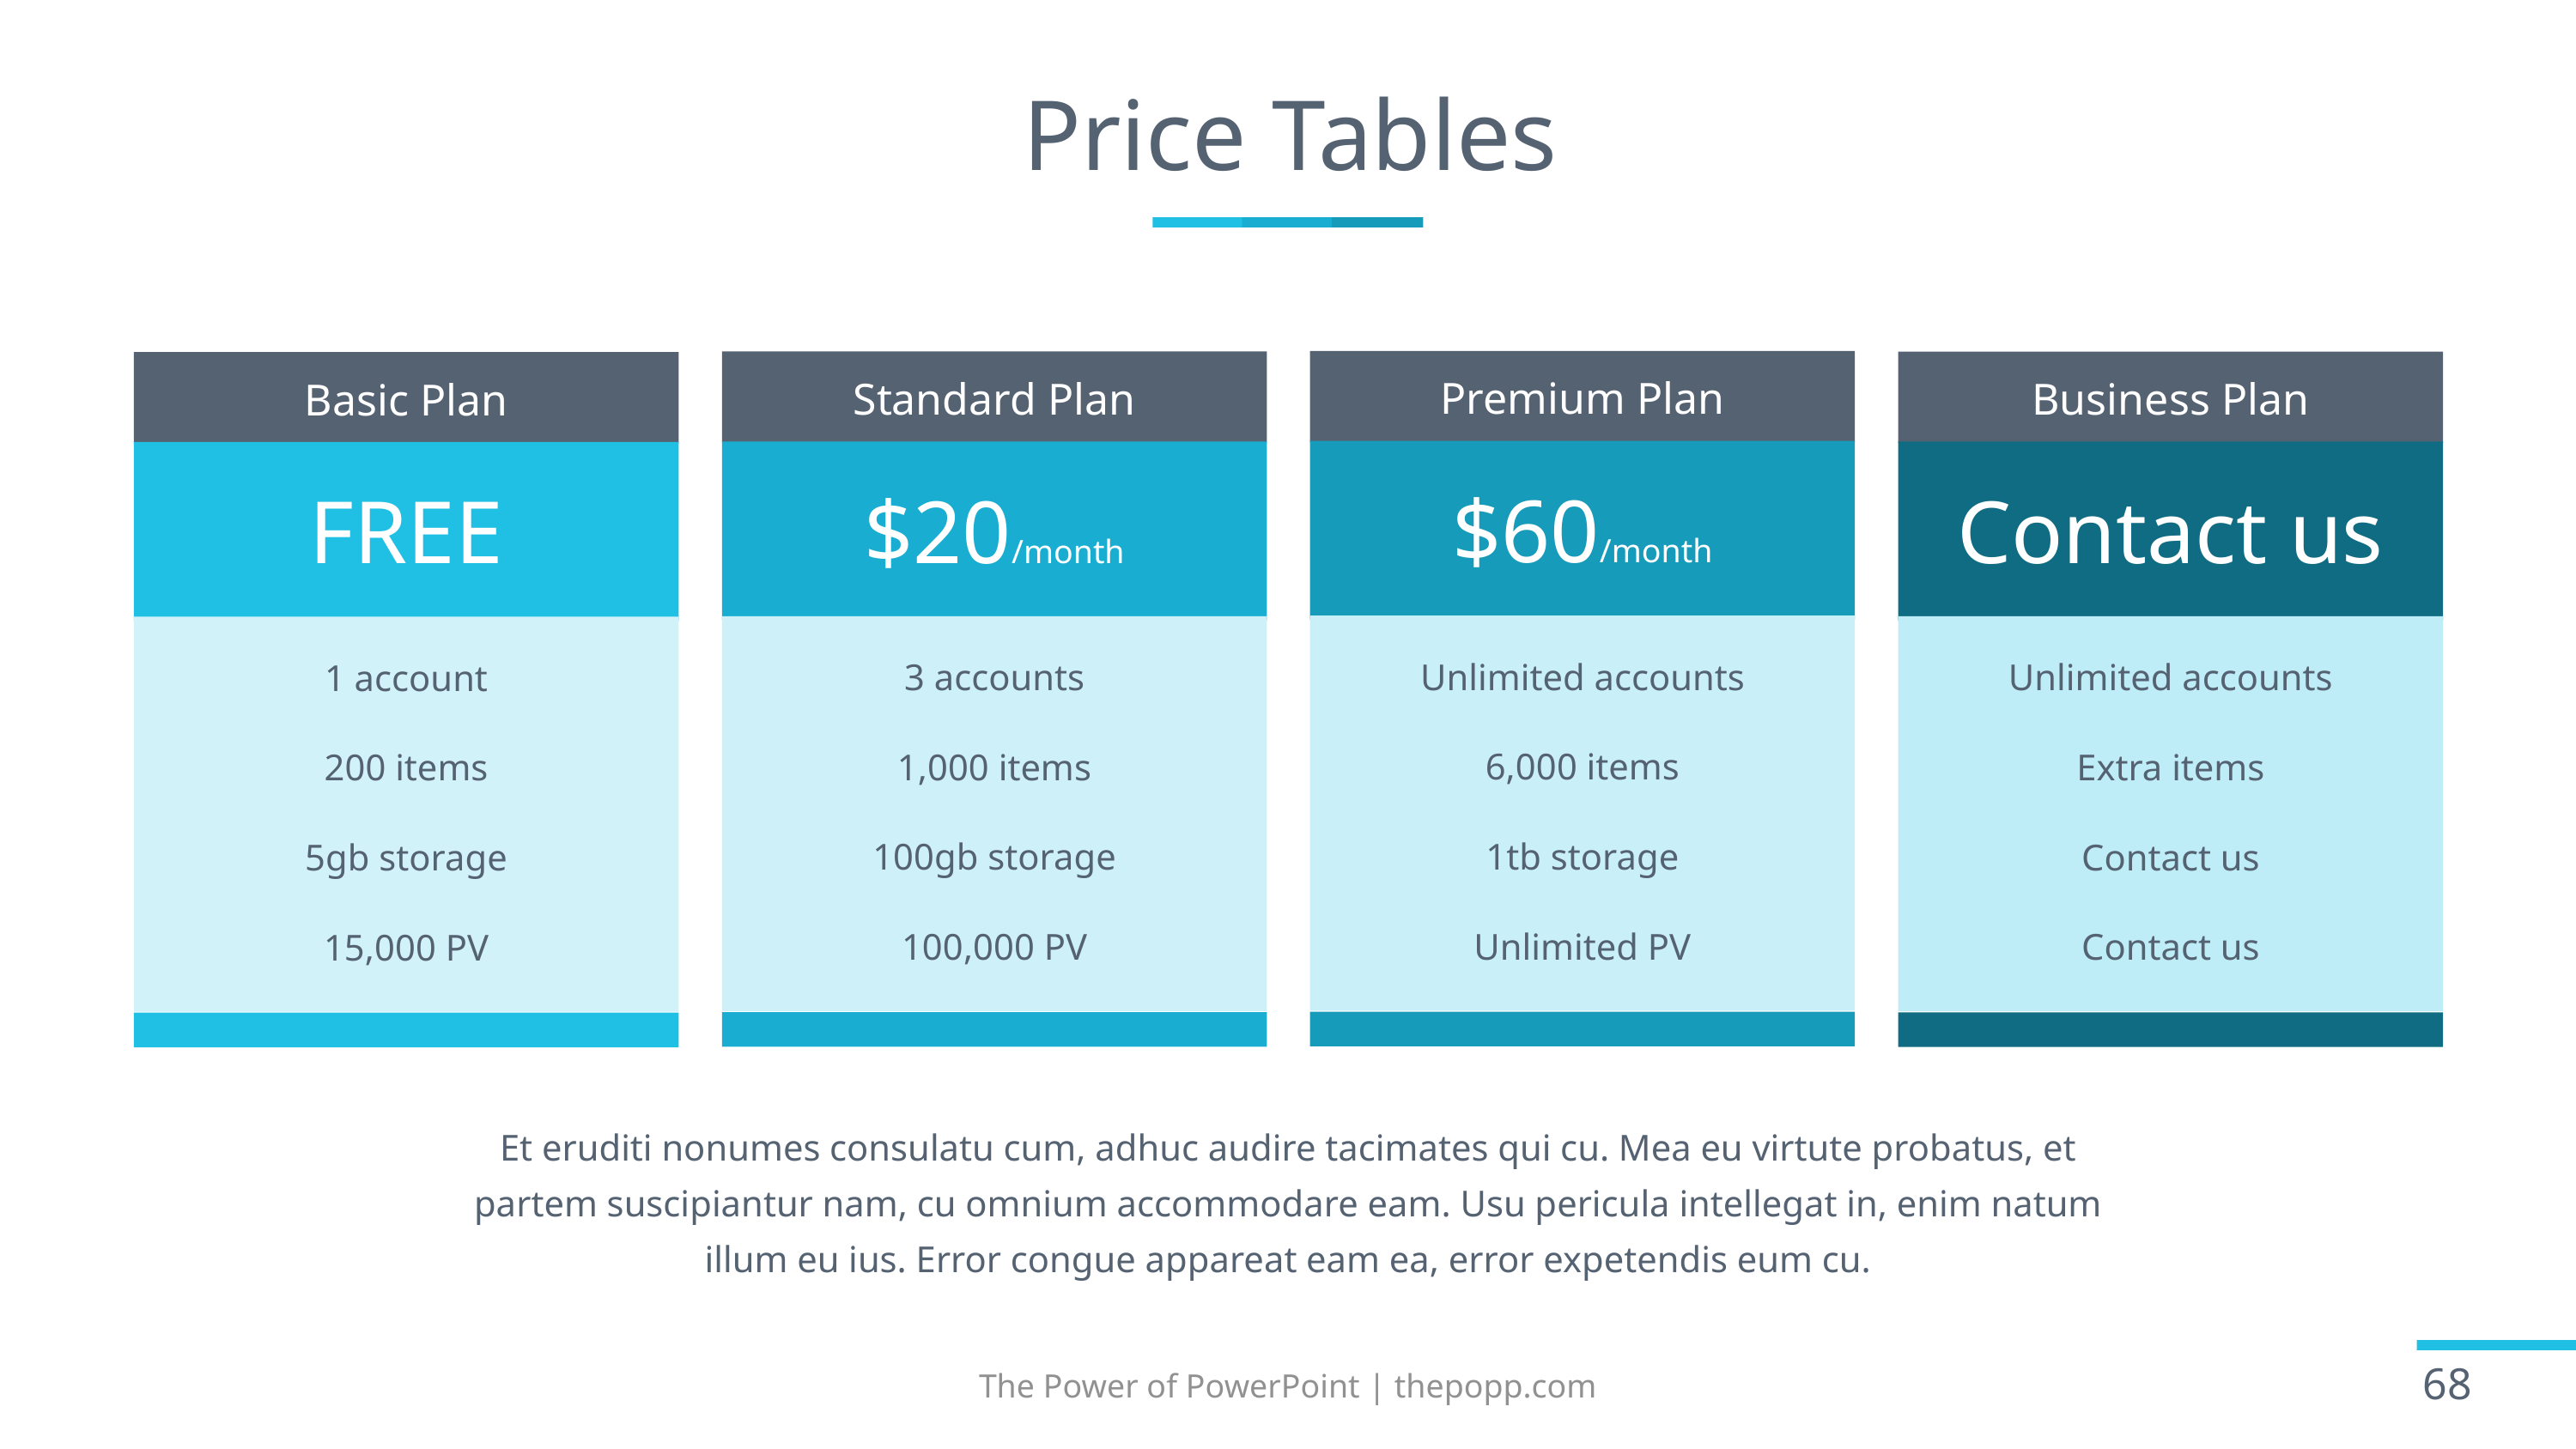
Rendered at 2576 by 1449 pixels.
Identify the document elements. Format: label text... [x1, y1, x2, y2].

list 100,000 PV [721, 908, 1267, 984]
list 1tb storage [1309, 818, 1856, 894]
list 200 items [133, 730, 679, 804]
list Contact us [1898, 819, 2444, 894]
list Premium Plan [1309, 351, 1856, 443]
list $20/month [721, 444, 1267, 615]
list Extra items [1898, 729, 2444, 804]
slide_number 68 [2409, 1351, 2576, 1421]
list 6,000 items [1309, 728, 1856, 803]
list 5gb storage [133, 819, 679, 894]
list Business Plan [1898, 352, 2444, 444]
list Unlimited PV [1309, 907, 1856, 983]
list 3 accounts [721, 639, 1267, 714]
list 15,000 PV [133, 909, 679, 984]
list Unlimited accounts [1309, 639, 1856, 714]
list FREE [133, 445, 679, 616]
list Contact us [1898, 908, 2444, 984]
list 1,000 items [721, 729, 1267, 804]
list Et eruditi nonumes consulatu cum, adhuc audire tacimates qui cu. Mea eu virtute probatus, et partem suscipiantur nam, cu omnium accommodare eam. Usu pericula intellegat in, enim natum illum eu ius. Error congue appareat eam ea, error expetendis eum cu. [450, 1088, 2126, 1304]
list Unlimited accounts [1898, 640, 2444, 714]
footer The Power of PowerPoint | thepopp.com [853, 1349, 1723, 1427]
list 1 account [133, 640, 679, 715]
list Basic Plan [133, 352, 679, 445]
list Standard Plan [721, 352, 1267, 444]
list 100gb storage [721, 818, 1267, 894]
list $60/month [1309, 443, 1856, 615]
title Price Tables [69, 49, 2512, 230]
list Contact us [1898, 444, 2444, 616]
